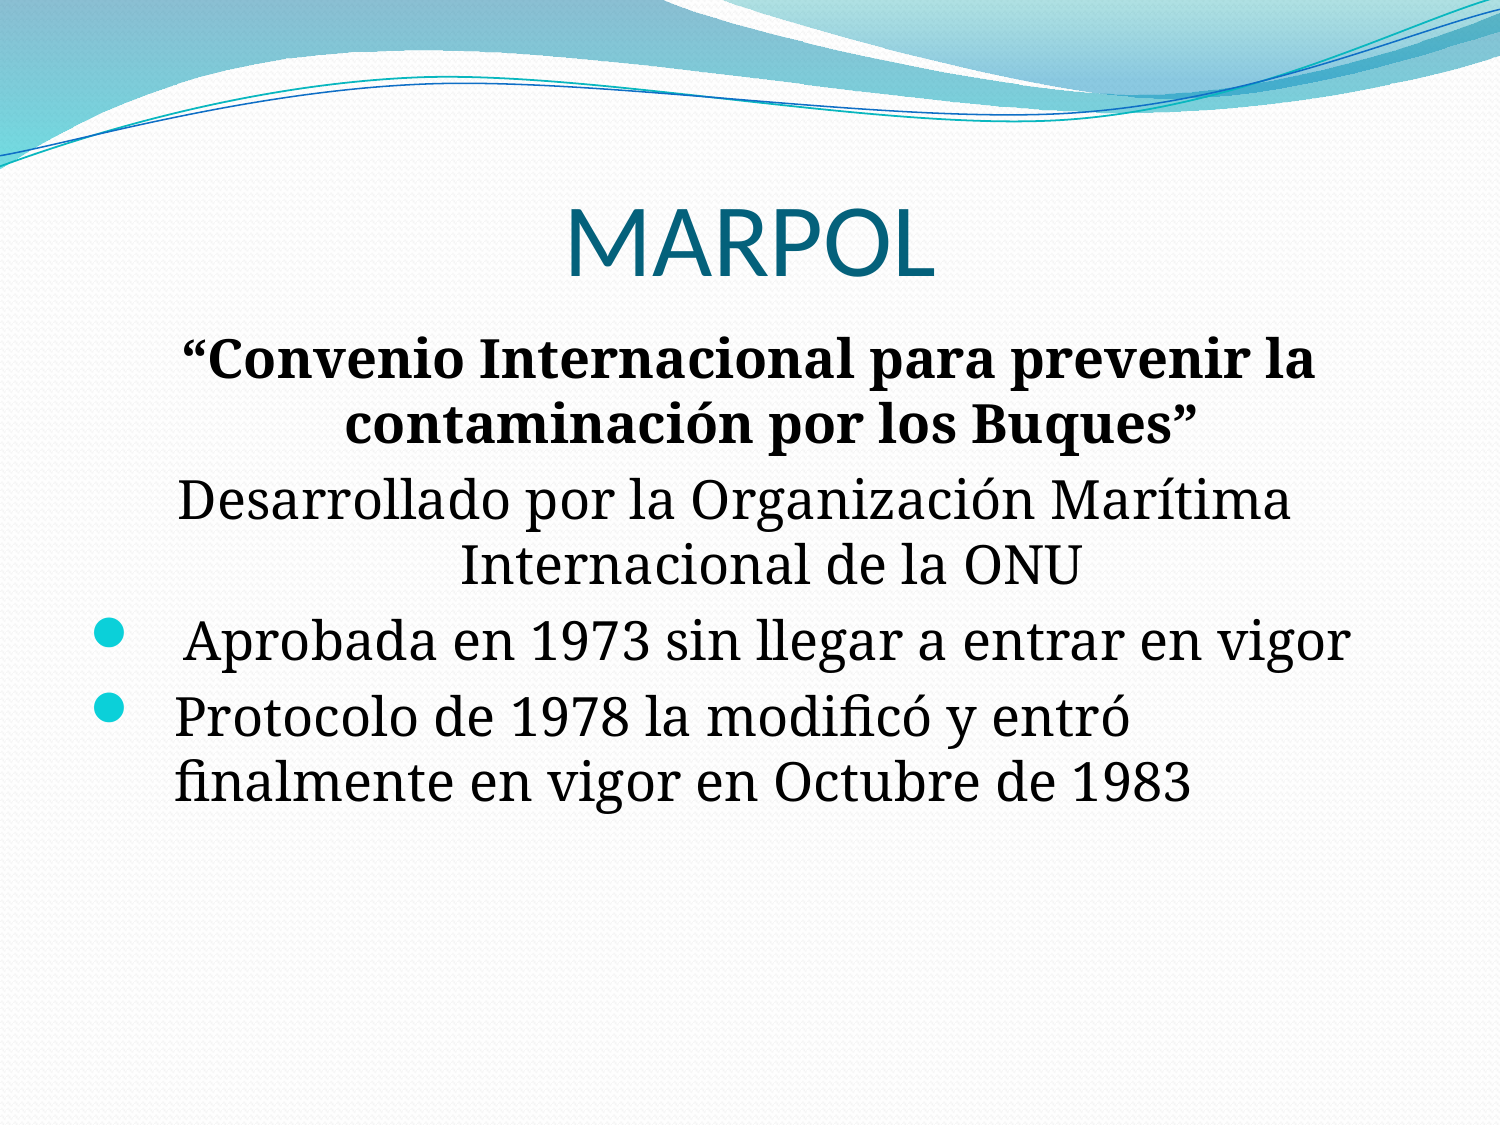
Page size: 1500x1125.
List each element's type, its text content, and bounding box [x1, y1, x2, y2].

list “Convenio Internacional para prevenir la contaminación por los Buques” Desarrollado por la Organización Marítima Internacional de la ONU Aprobada en 1973 sin llegar a entrar en vigor Protocolo de 1978 la modificó y entró finalmente en vigor en Octubre de 1983 [75, 317, 1425, 1038]
title MARPOL [75, 115, 1425, 303]
